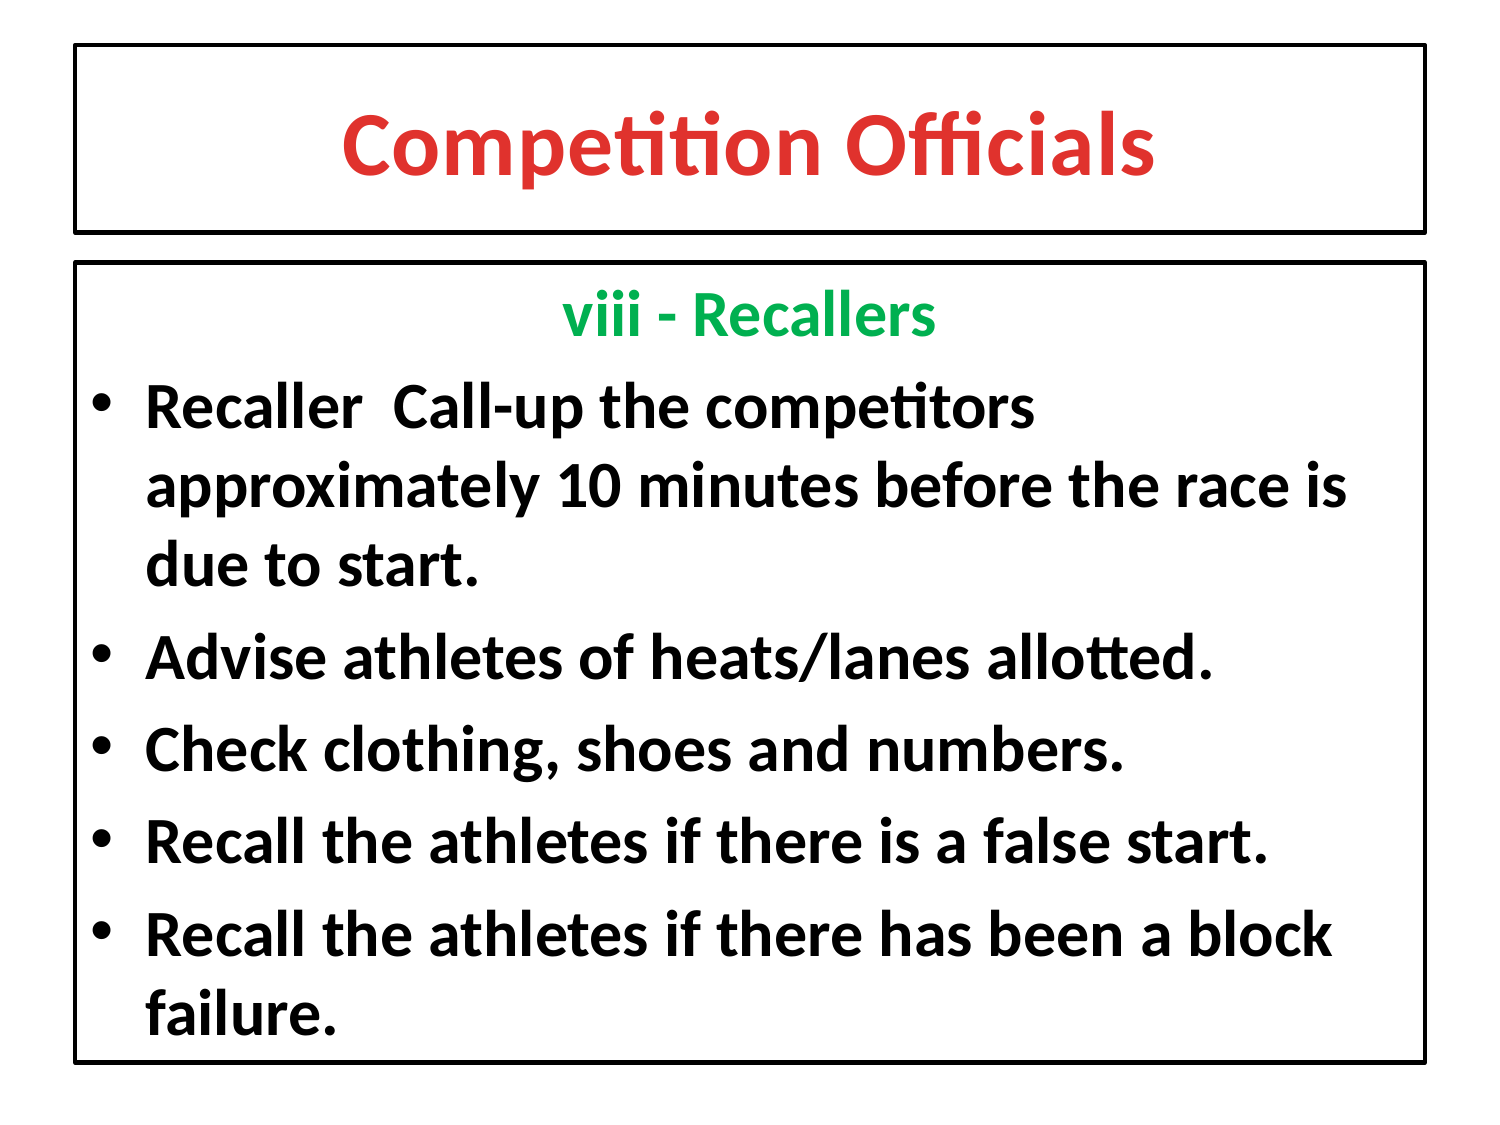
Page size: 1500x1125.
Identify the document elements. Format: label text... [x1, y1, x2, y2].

list viii - Recallers Recaller Call-up the competitors approximately 10 minutes before the race is due to start. Advise athletes of heats/lanes allotted. Check clothing, shoes and numbers. Recall the athletes if there is a false start. Recall the athletes if there has been a block failure. [73, 260, 1427, 1065]
title Competition Officials [73, 43, 1427, 235]
